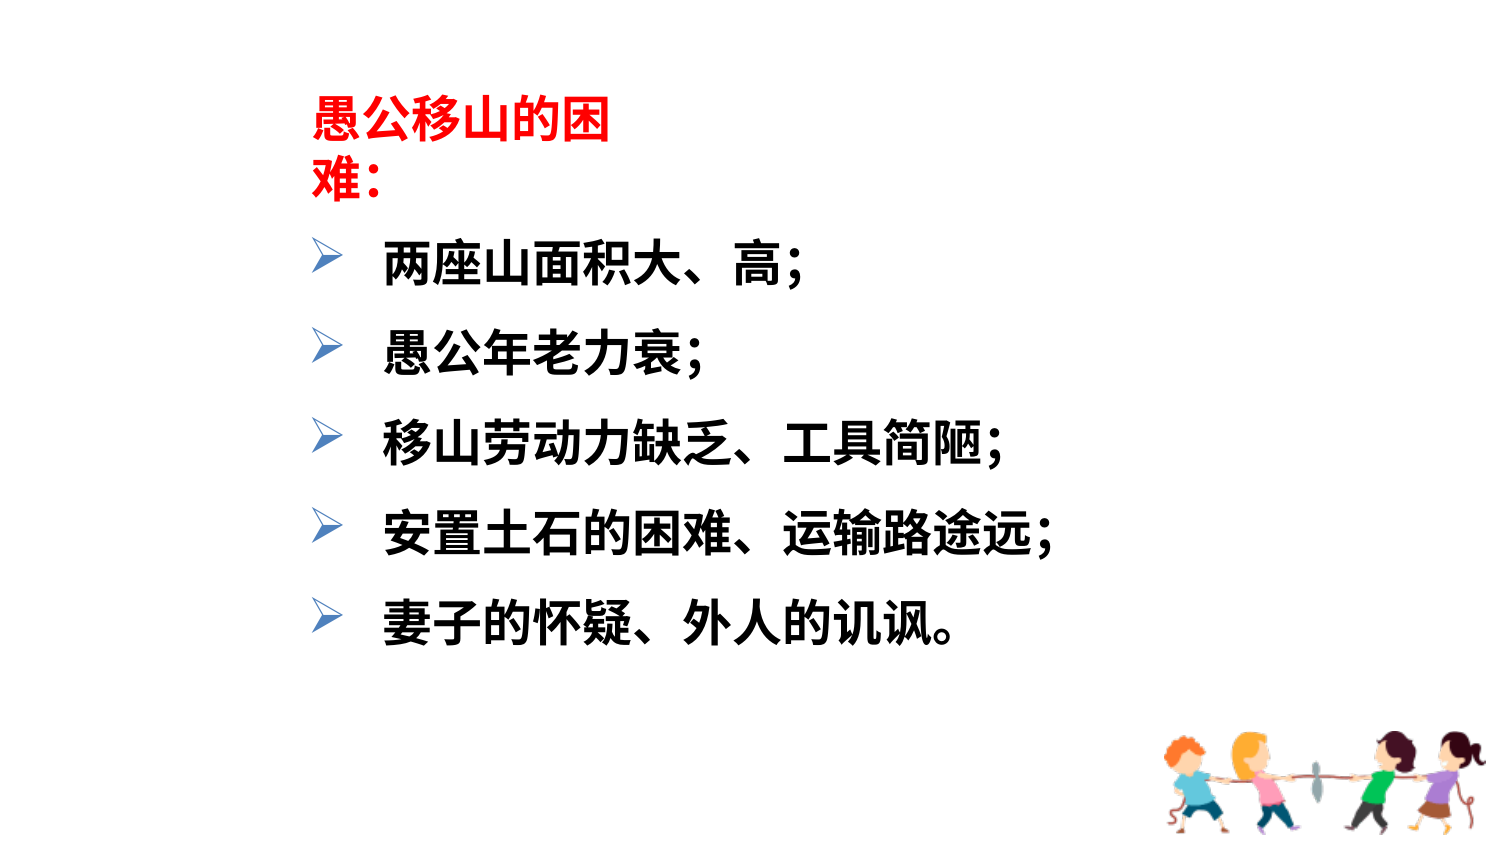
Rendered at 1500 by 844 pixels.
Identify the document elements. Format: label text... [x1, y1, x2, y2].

text_box 愚公移山的困难： [297, 80, 716, 194]
picture [1164, 731, 1486, 835]
text_box 两座山面积大、高； 愚公年老力衰； 移山劳动力缺乏、工具简陋； 安置土石的困难、运输路途远； 妻子的怀疑、外人的讥讽。 [292, 194, 1109, 659]
